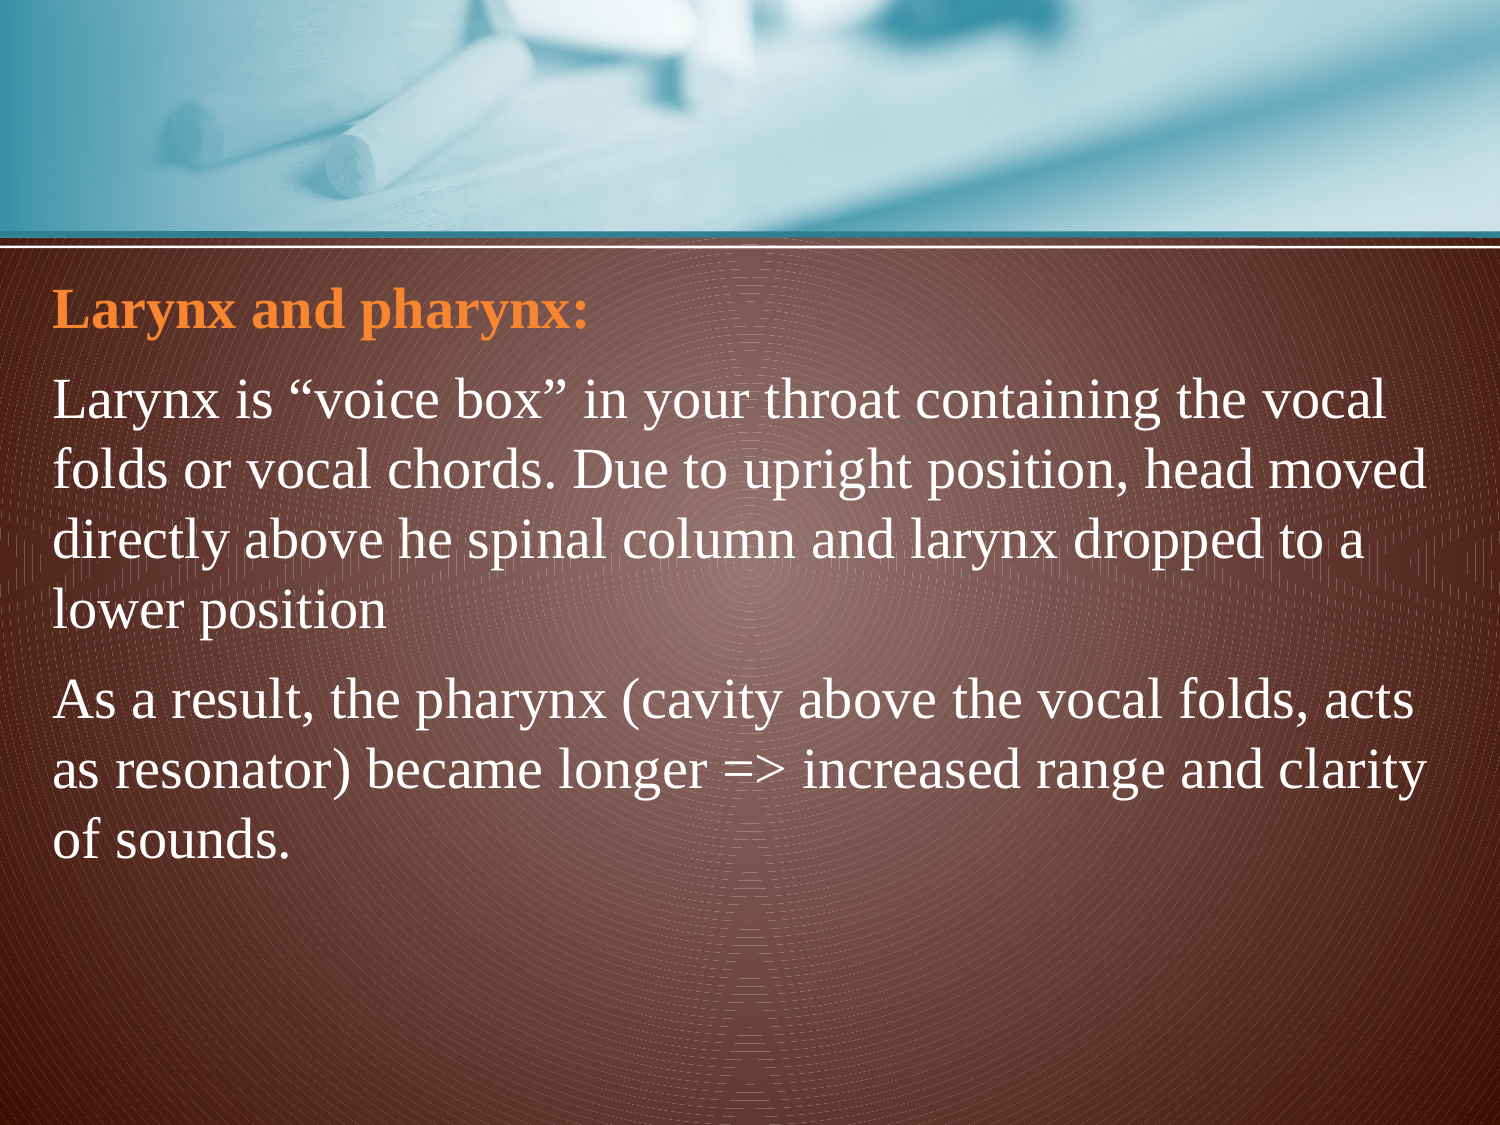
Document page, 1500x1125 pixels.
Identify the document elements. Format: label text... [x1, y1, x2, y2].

list Larynx and pharynx: Larynx is “voice box” in your throat containing the vocal folds or vocal chords. Due to upright position, head moved directly above he spinal column and larynx dropped to a lower position As a result, the pharynx (cavity above the vocal folds, acts as resonator) became longer => increased range and clarity of sounds. [37, 262, 1463, 1063]
